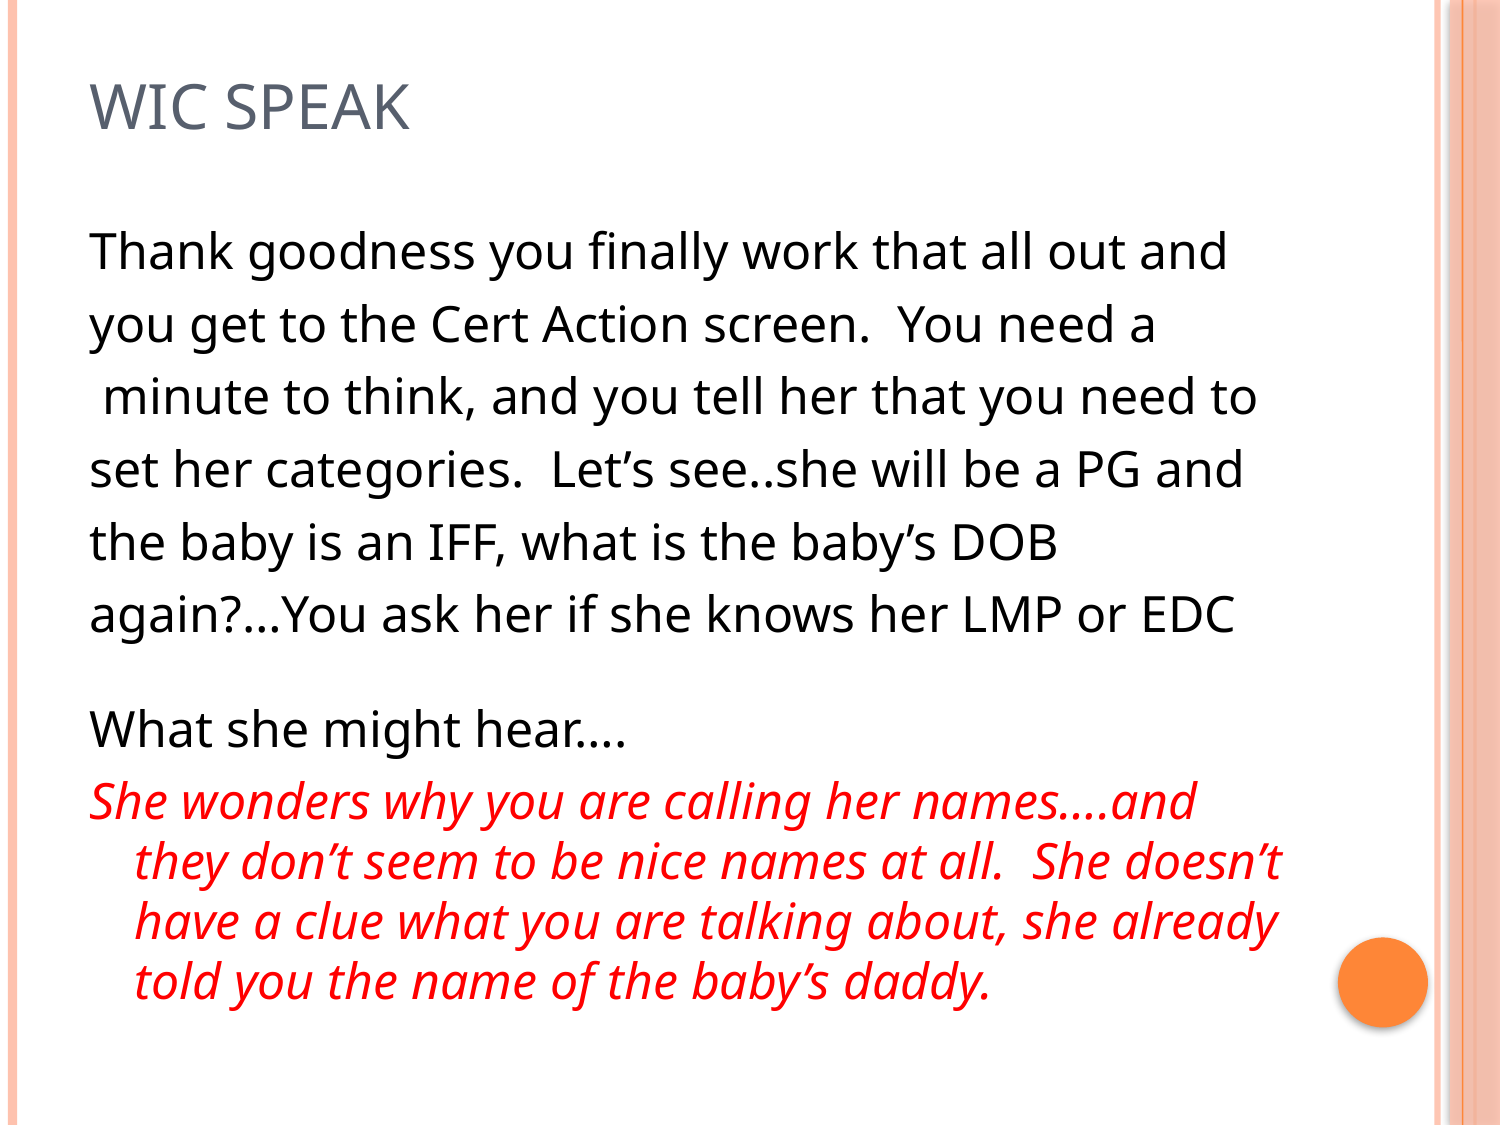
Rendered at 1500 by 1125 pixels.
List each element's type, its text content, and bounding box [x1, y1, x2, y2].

title WIC SPEAK [75, 45, 1300, 150]
list Thank goodness you finally work that all out and you get to the Cert Action screen. You need a minute to think, and you tell her that you need to set her categories. Let’s see..she will be a PG and the baby is an IFF, what is the baby’s DOB again?…You ask her if she knows her LMP or EDC What she might hear…. She wonders why you are calling her names….and they don’t seem to be nice names at all. She doesn’t have a clue what you are talking about, she already told you the name of the baby’s daddy. [75, 212, 1313, 1062]
